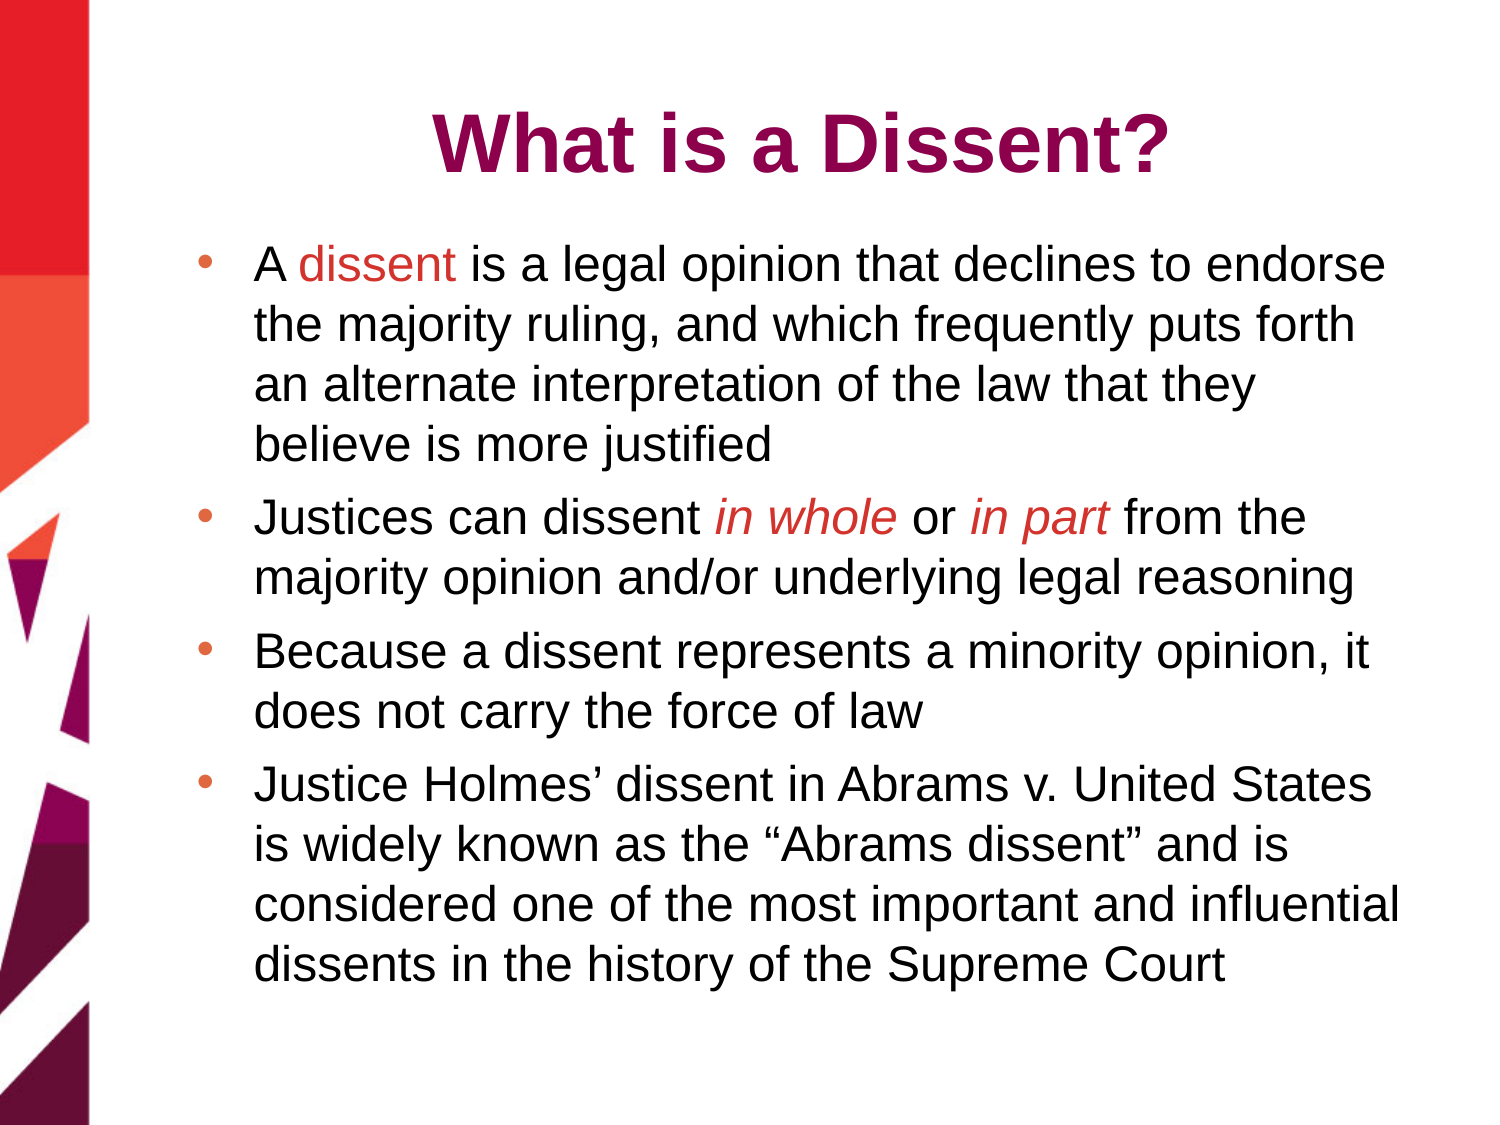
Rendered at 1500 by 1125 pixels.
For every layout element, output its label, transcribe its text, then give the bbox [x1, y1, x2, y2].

list A dissent is a legal opinion that declines to endorse the majority ruling, and which frequently puts forth an alternate interpretation of the law that they believe is more justified Justices can dissent in whole or in part from the majority opinion and/or underlying legal reasoning Because a dissent represents a minority opinion, it does not carry the force of law Justice Holmes’ dissent in Abrams v. United States is widely known as the “Abrams dissent” and is considered one of the most important and influential dissents in the history of the Supreme Court [181, 216, 1427, 959]
title What is a Dissent? [180, 45, 1425, 233]
picture [0, 0, 91, 1125]
